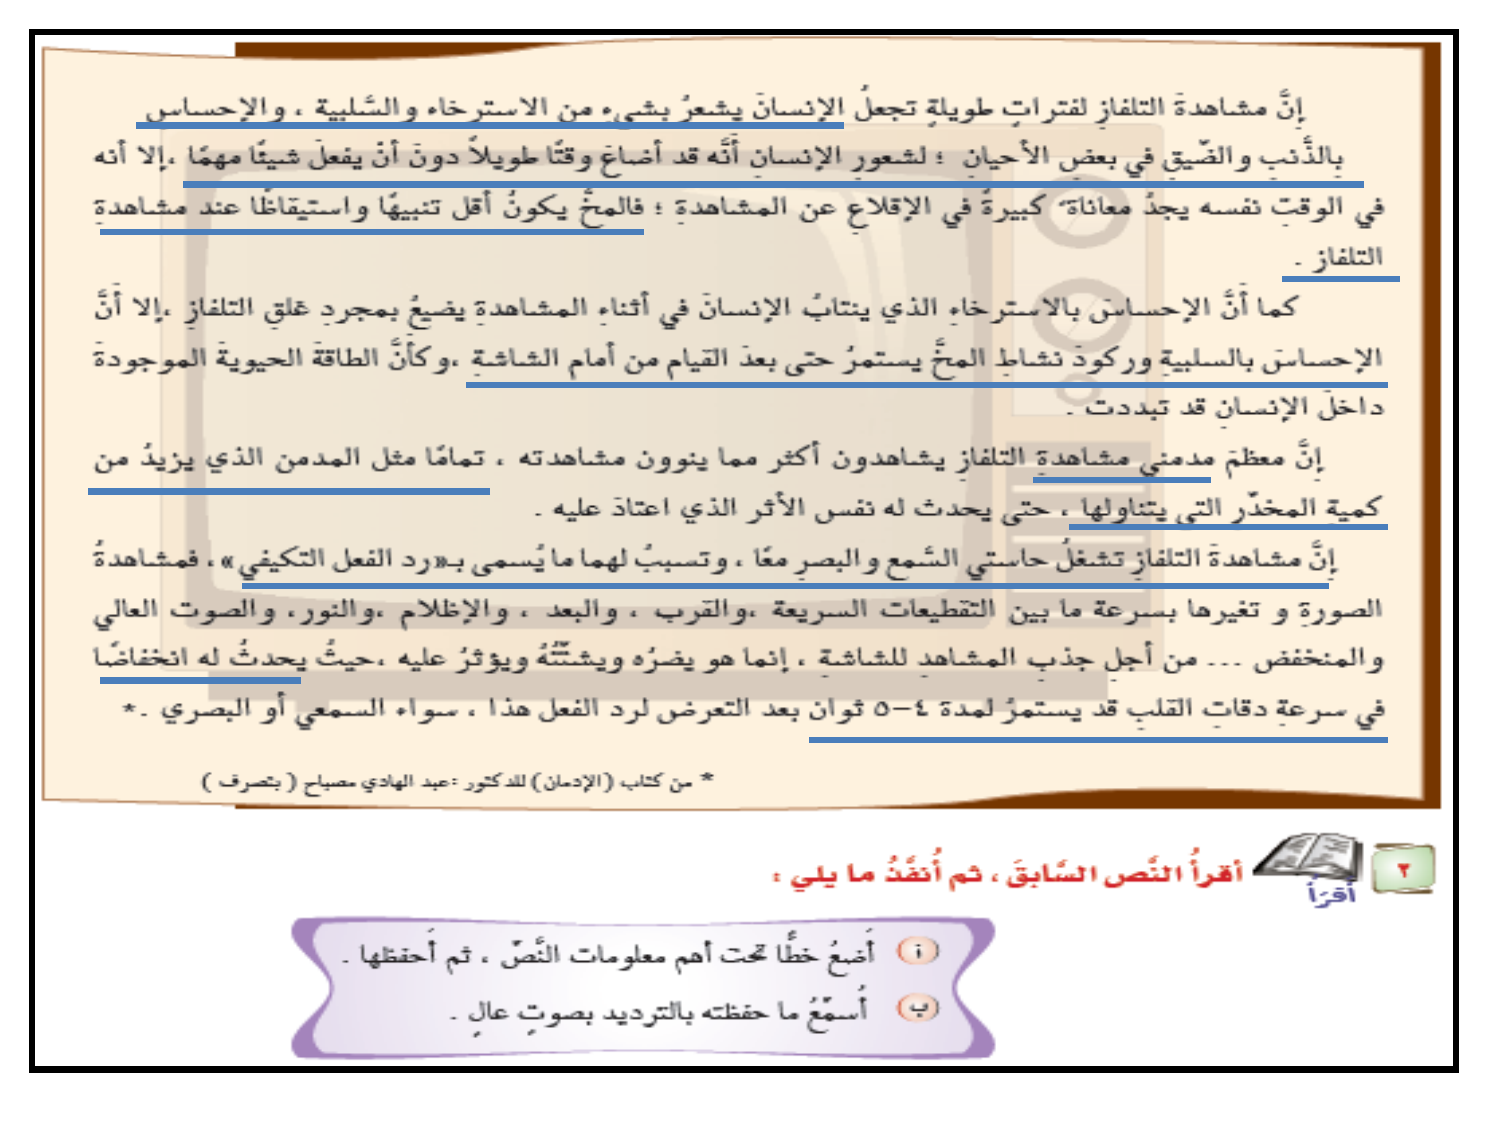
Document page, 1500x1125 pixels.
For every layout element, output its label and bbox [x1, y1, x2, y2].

picture [34, 34, 1454, 1067]
